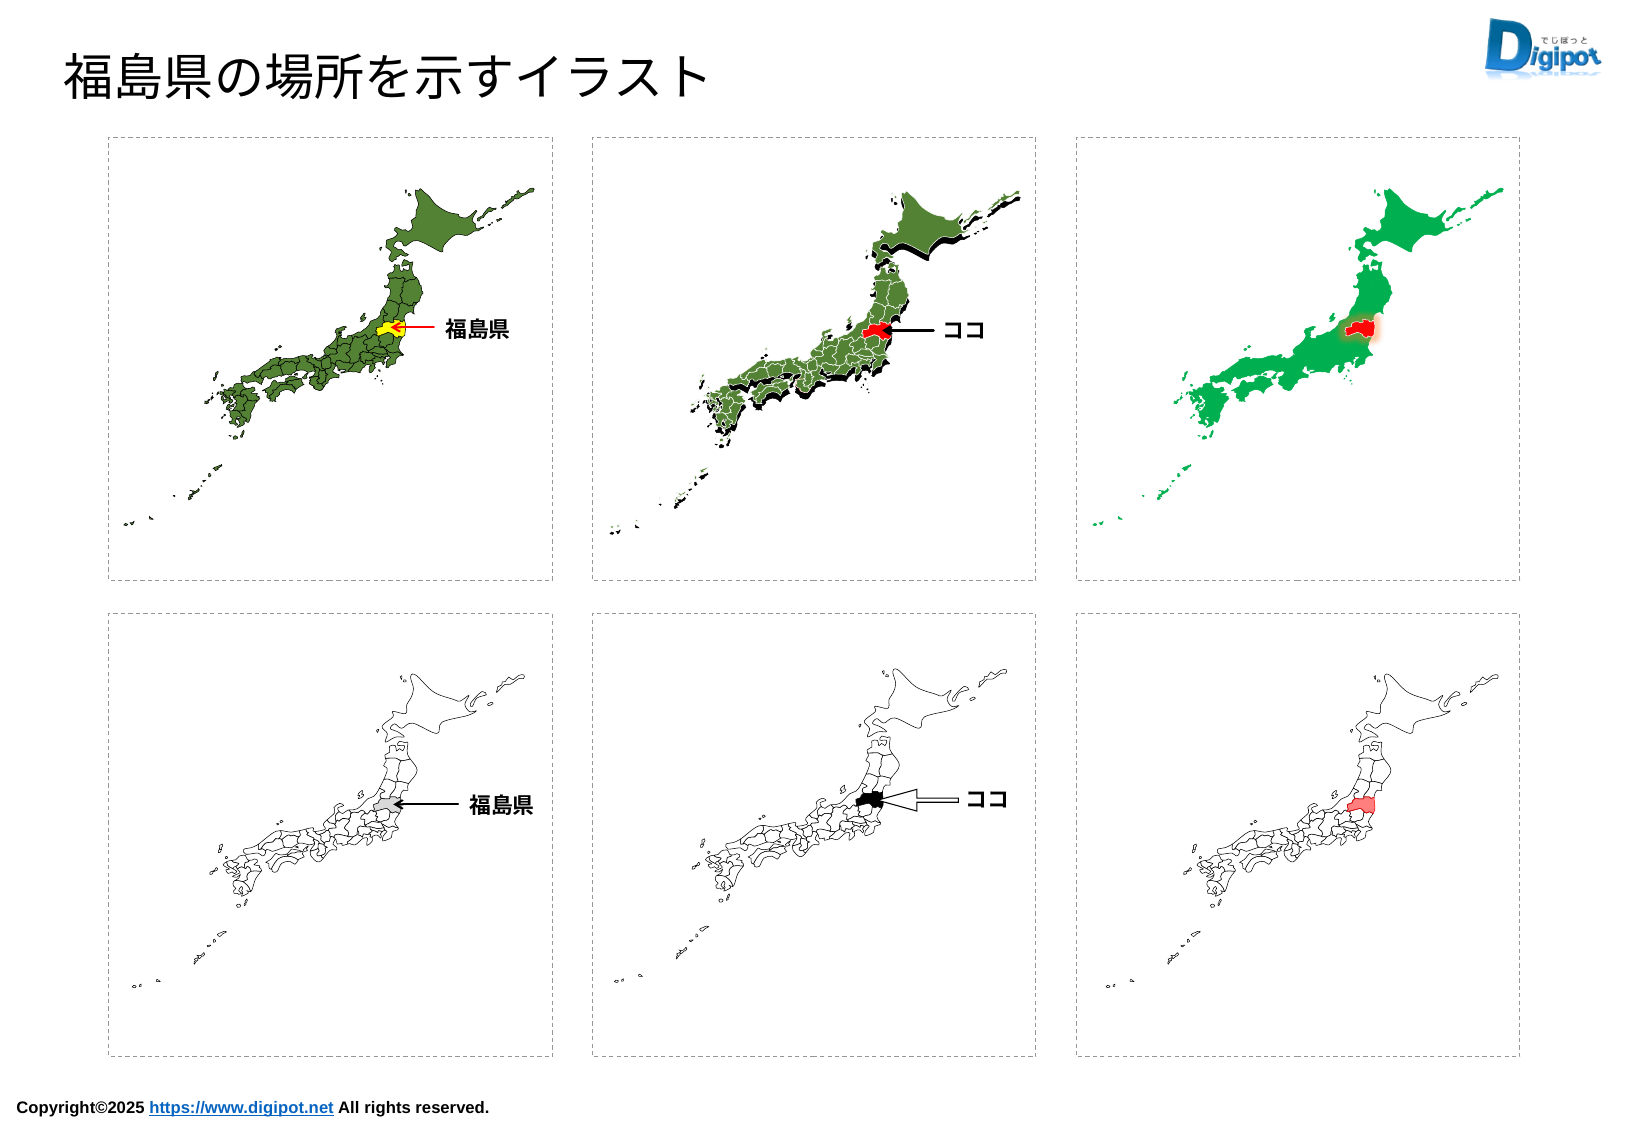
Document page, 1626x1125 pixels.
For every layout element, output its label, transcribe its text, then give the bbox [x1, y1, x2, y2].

picture [1485, 18, 1602, 82]
text_box 福島県の場所を示すイラスト [49, 38, 728, 113]
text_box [614, 668, 1031, 983]
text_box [123, 188, 535, 526]
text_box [1106, 673, 1499, 988]
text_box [1092, 188, 1504, 526]
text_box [609, 190, 1021, 535]
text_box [132, 673, 558, 988]
